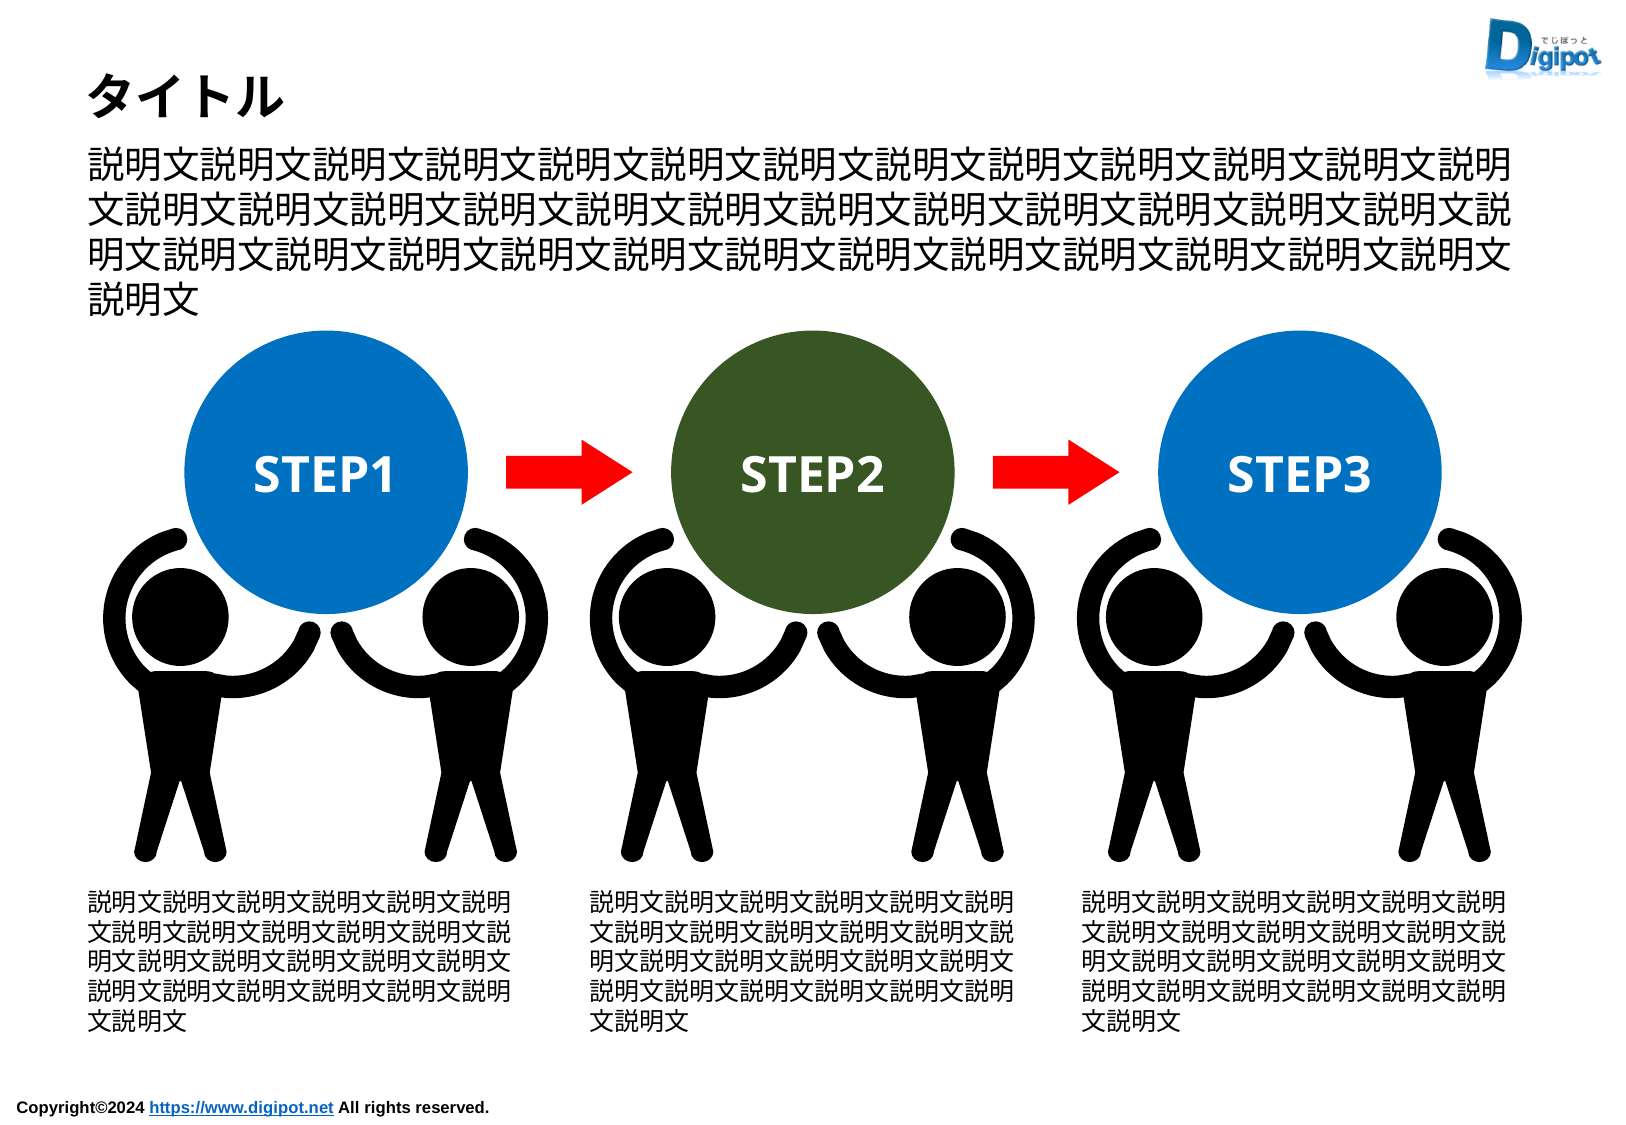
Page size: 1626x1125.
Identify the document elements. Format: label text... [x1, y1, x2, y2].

text_box 説明文説明文説明文説明文説明文説明文説明文説明文説明文説明文説明文説明文説明文説明文説明文説明文説明文説明文説明文説明文説明文説明文説明文説明文 [1066, 878, 1543, 1044]
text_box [103, 330, 1522, 863]
text_box 説明文説明文説明文説明文説明文説明文説明文説明文説明文説明文説明文説明文説明文説明文説明文説明文説明文説明文説明文説明文説明文説明文説明文説明文説明文説明文説明文説明文説明文説明文説明文説明文説明文説明文説明文説明文説明文説明文説明文 [72, 133, 1543, 329]
text_box タイトル [70, 58, 301, 134]
text_box 説明文説明文説明文説明文説明文説明文説明文説明文説明文説明文説明文説明文説明文説明文説明文説明文説明文説明文説明文説明文説明文説明文説明文説明文 [574, 878, 1051, 1044]
picture [1485, 18, 1602, 82]
text_box 説明文説明文説明文説明文説明文説明文説明文説明文説明文説明文説明文説明文説明文説明文説明文説明文説明文説明文説明文説明文説明文説明文説明文説明文 [72, 878, 549, 1044]
